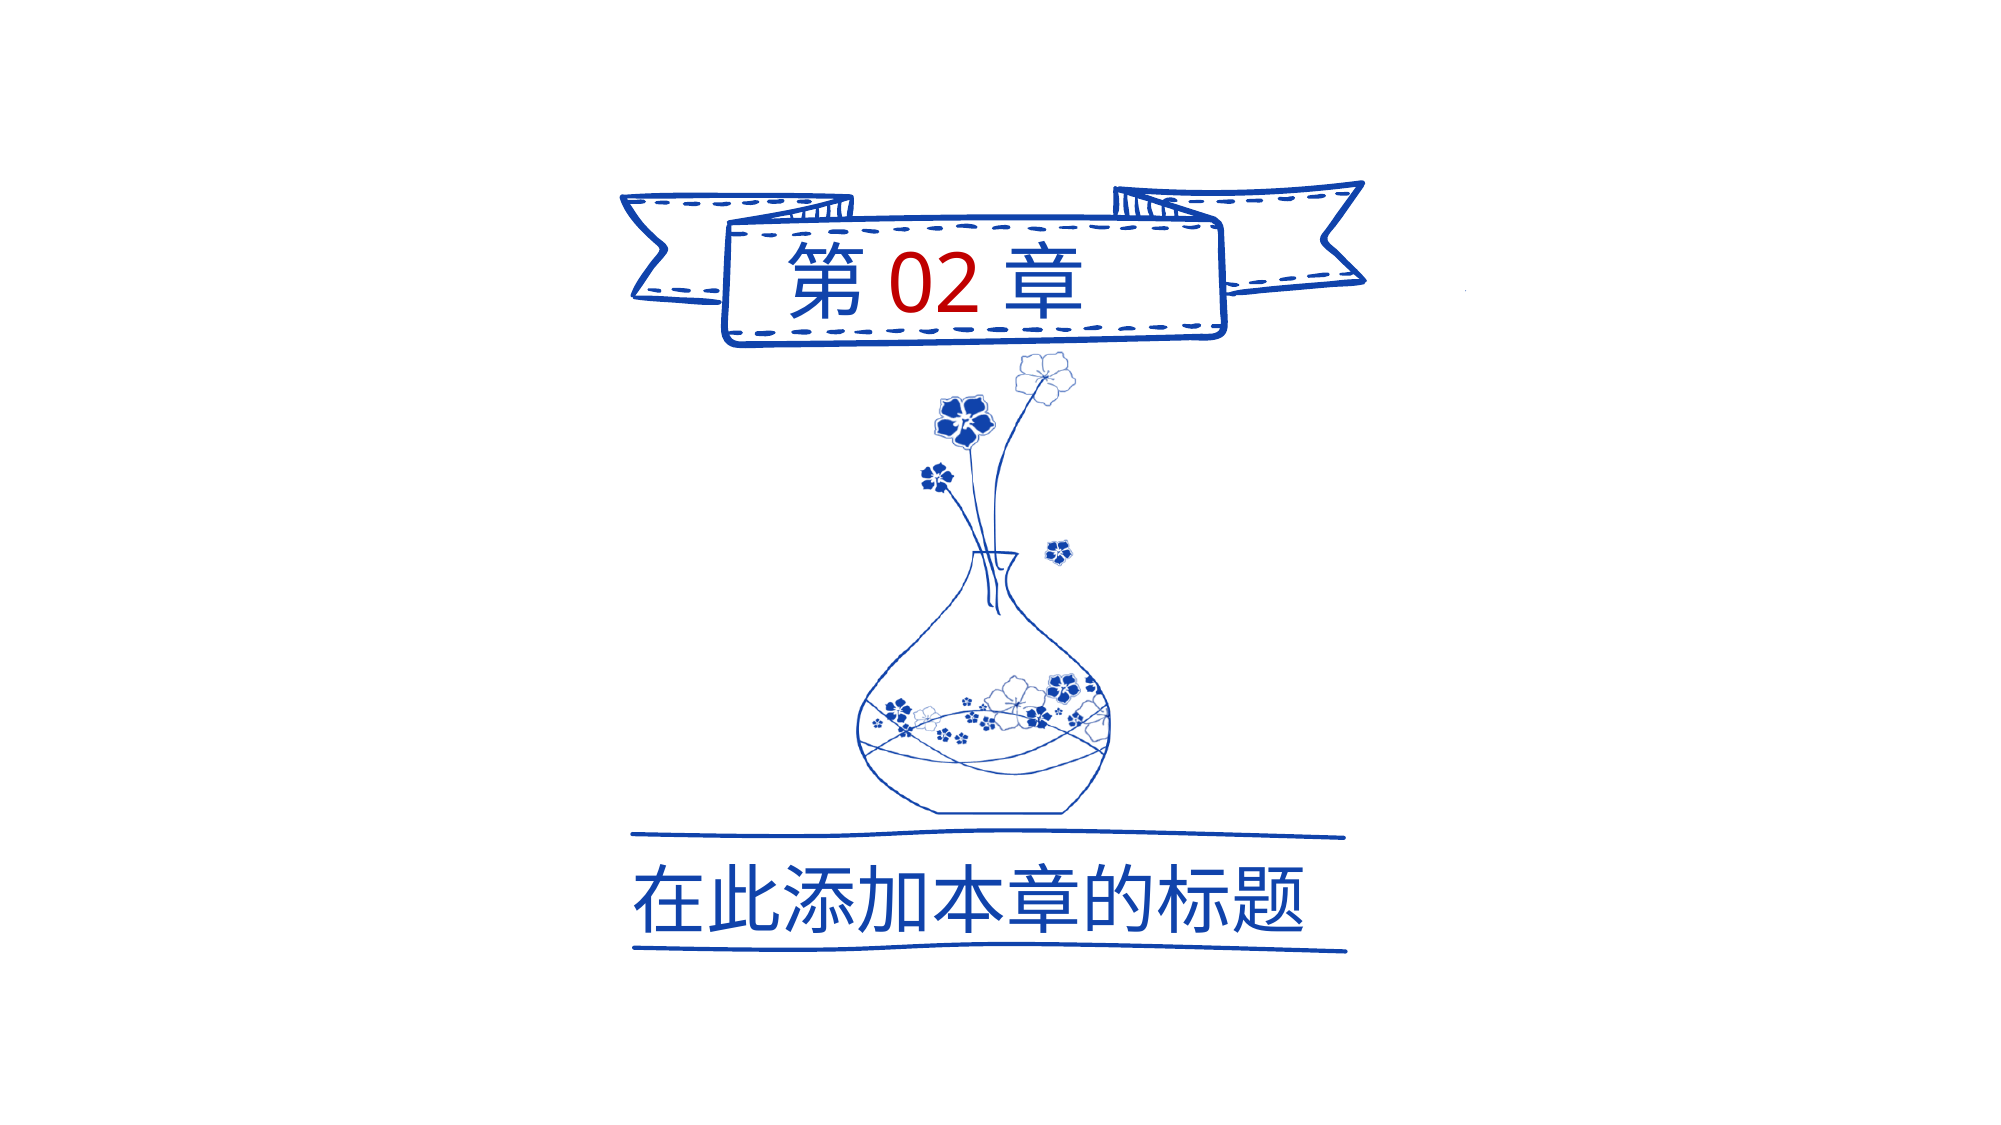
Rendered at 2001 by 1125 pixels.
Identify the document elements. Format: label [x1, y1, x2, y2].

text_box [618, 179, 1467, 350]
text_box [616, 830, 1346, 952]
picture [856, 351, 1111, 815]
